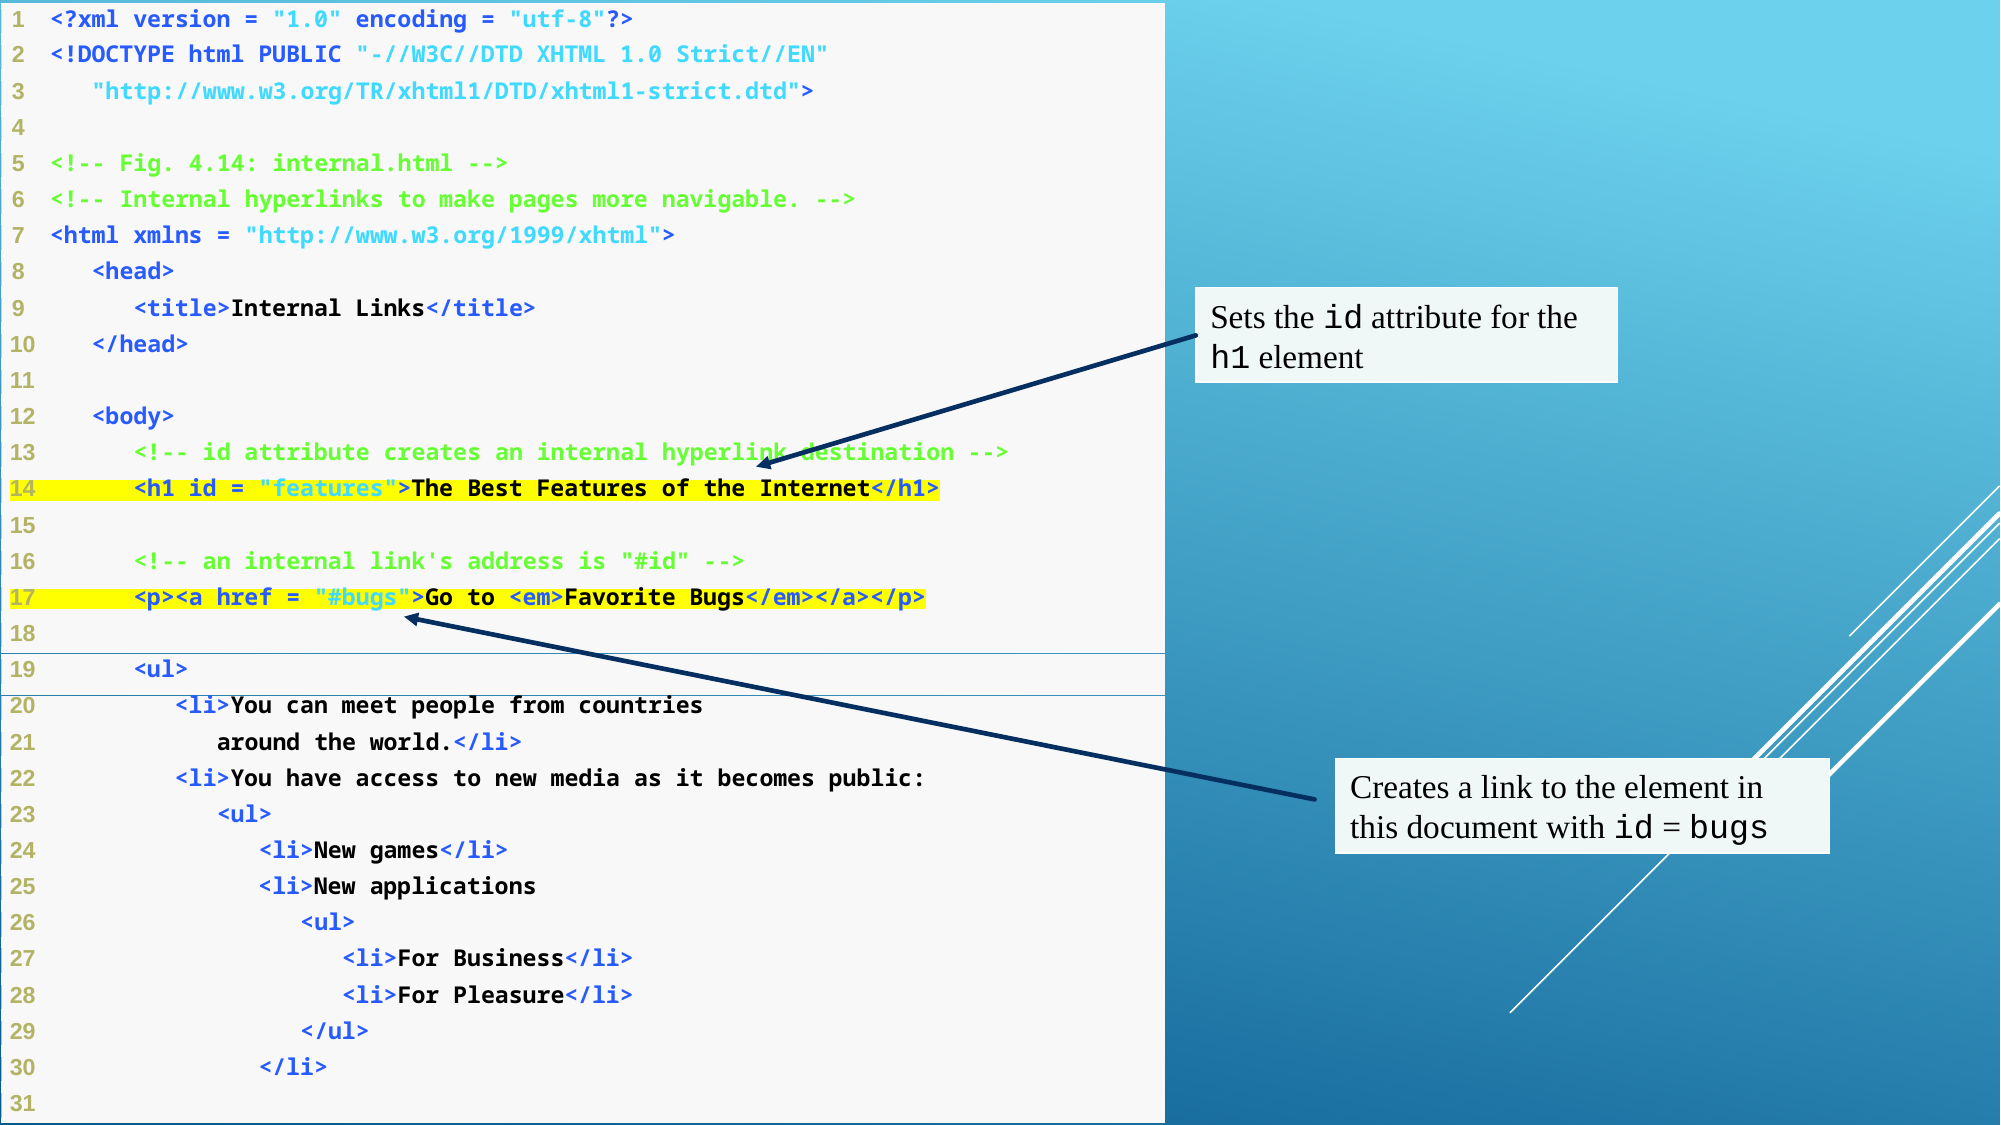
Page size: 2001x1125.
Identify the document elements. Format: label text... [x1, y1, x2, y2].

text_box Sets the id attribute for the h1 element [1197, 287, 1618, 382]
text_box Creates a link to the element in this document with id = bugs [1335, 758, 1830, 853]
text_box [755, 335, 1197, 467]
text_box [0, 2, 1197, 1125]
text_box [403, 616, 1315, 800]
